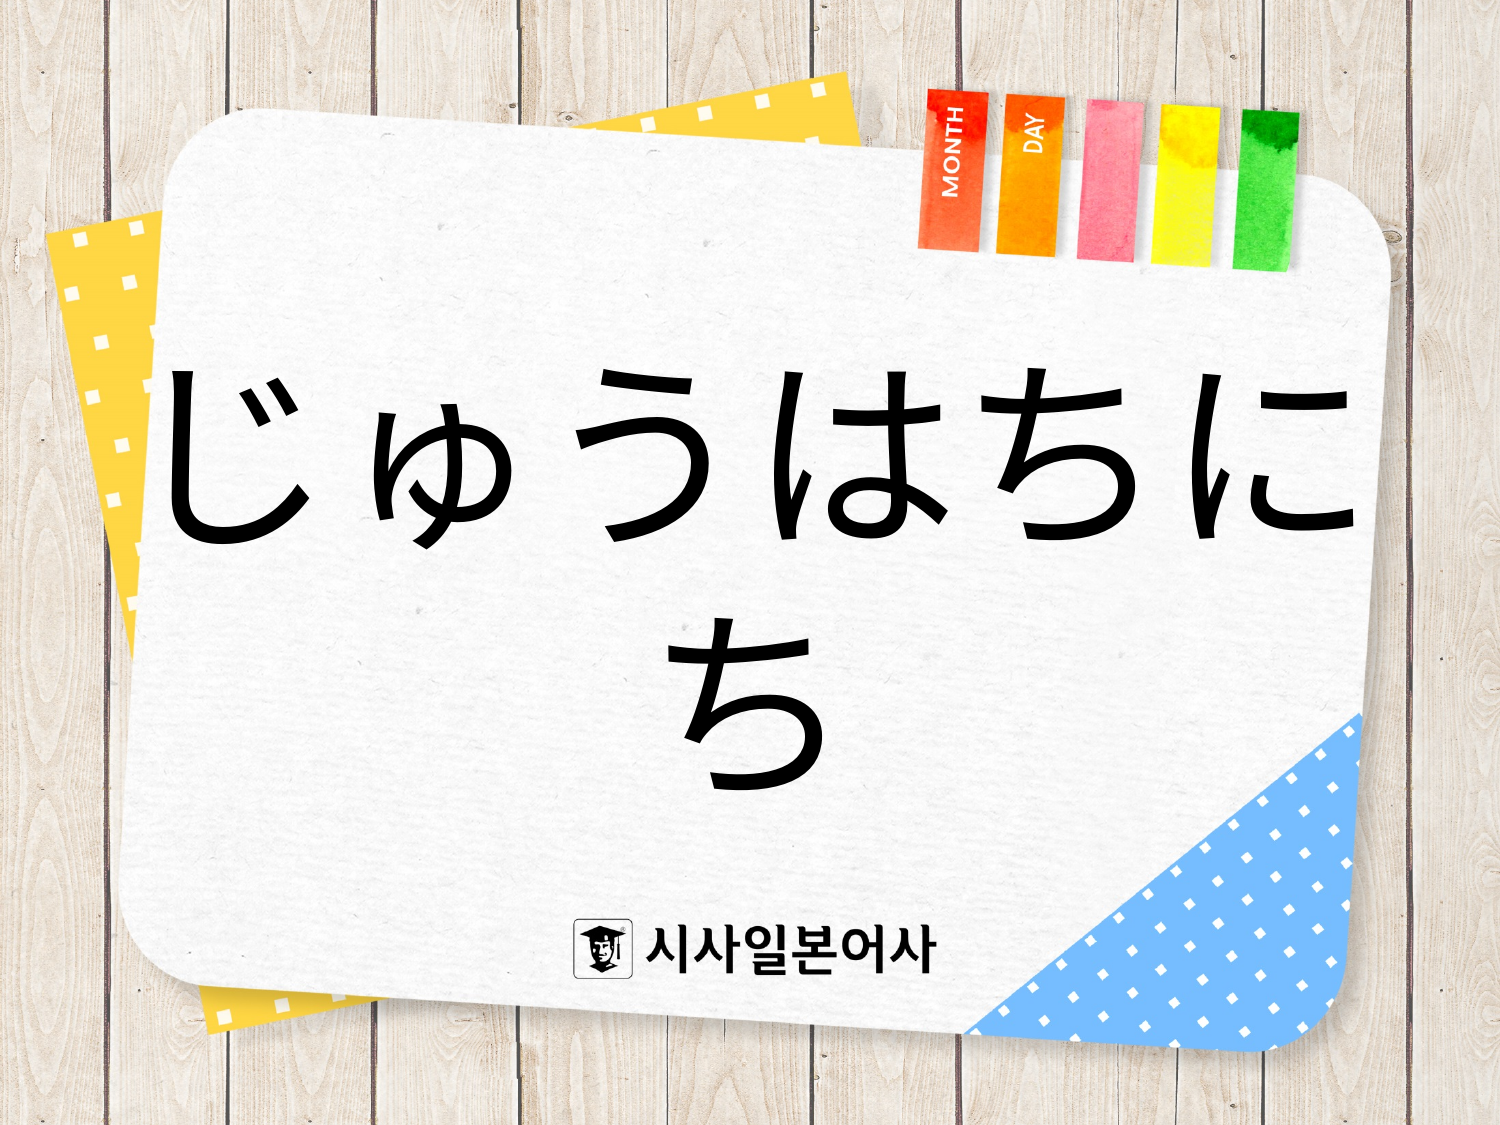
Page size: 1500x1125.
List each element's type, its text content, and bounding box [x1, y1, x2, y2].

picture [0, 0, 1500, 1125]
title じゅうはちにち [75, 338, 1425, 811]
